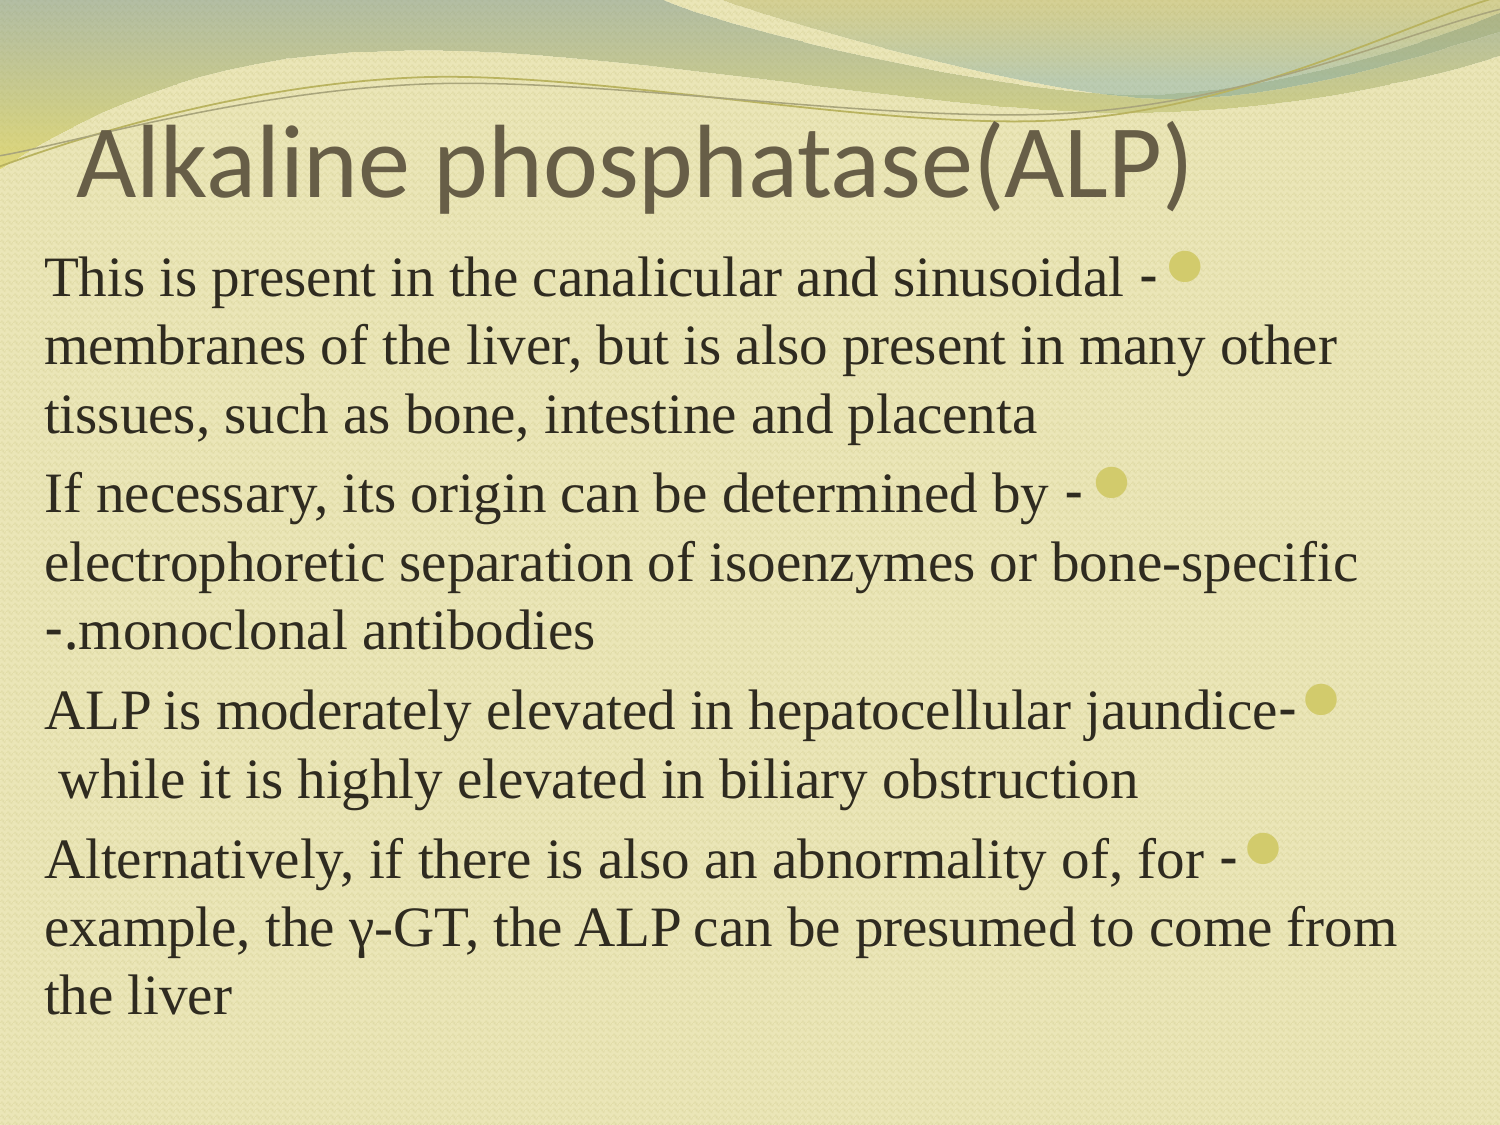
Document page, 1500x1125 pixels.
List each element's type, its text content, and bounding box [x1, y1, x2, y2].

list - This is present in the canalicular and sinusoidal membranes of the liver, but is also present in many other tissues, such as bone, intestine and placenta - If necessary, its origin can be determined by electrophoretic separation of isoenzymes or bone-specific monoclonal antibodies.- -ALP is moderately elevated in hepatocellular jaundice while it is highly elevated in biliary obstruction - Alternatively, if there is also an abnormality of, for example, the γ-GT, the ALP can be presumed to come from the liver [29, 231, 1471, 1038]
title Alkaline phosphatase(ALP) [76, 30, 1427, 219]
